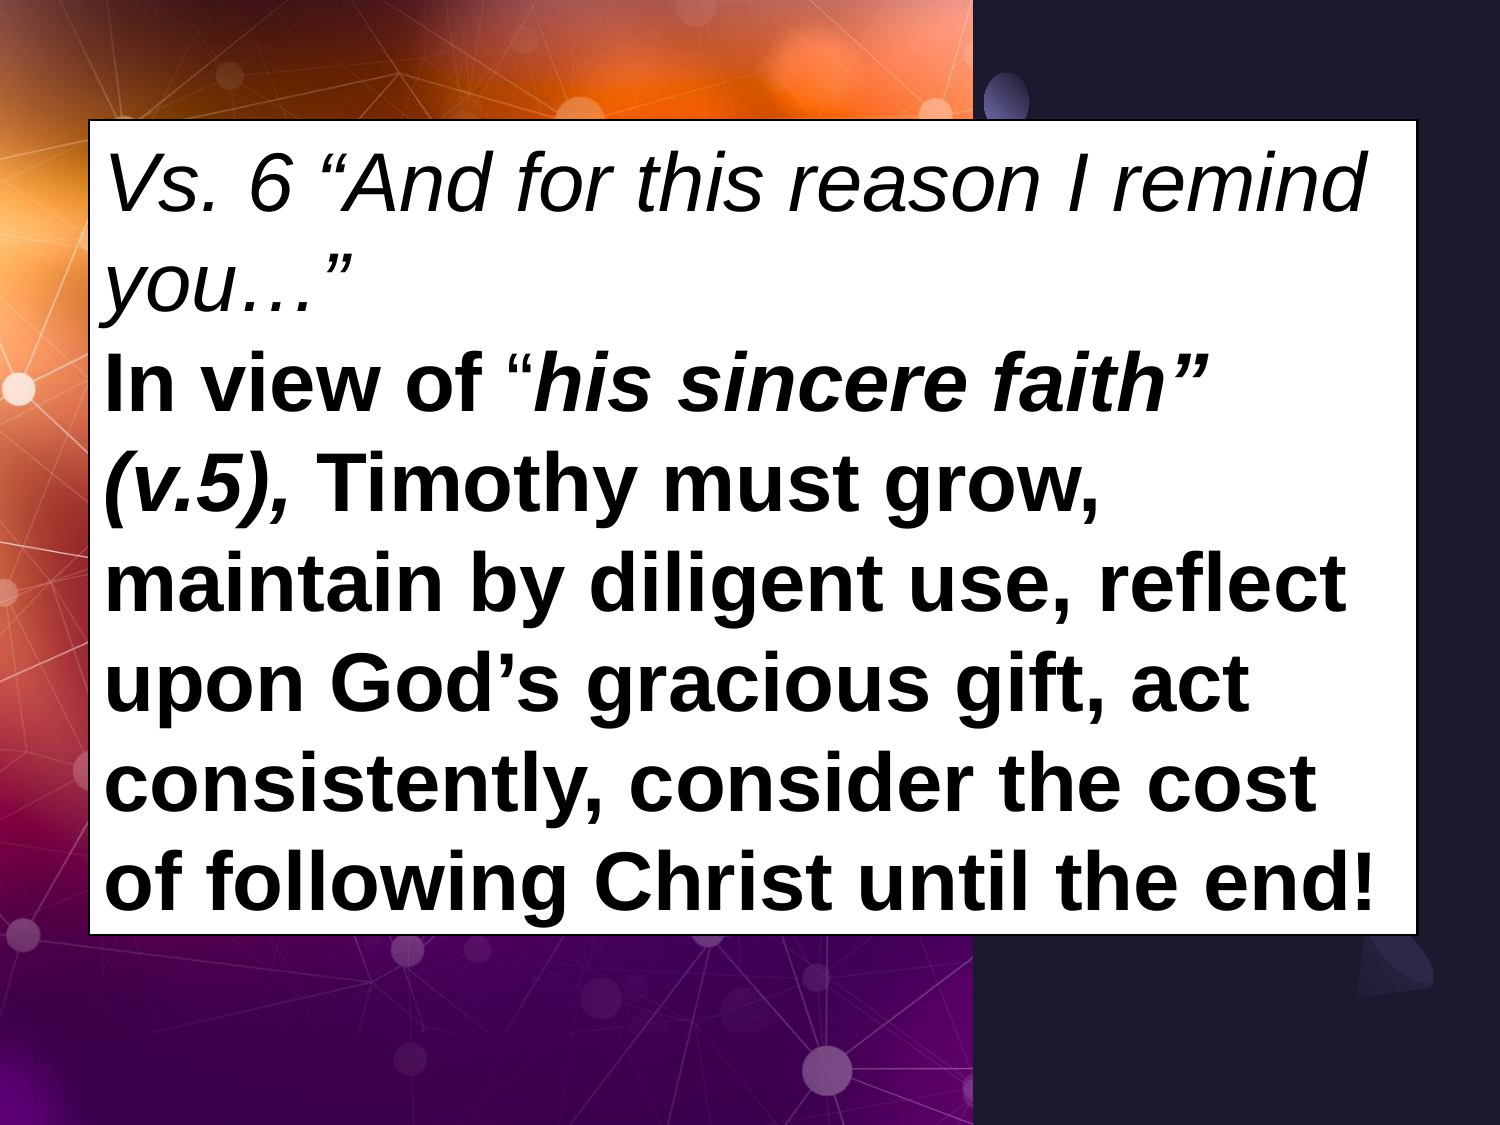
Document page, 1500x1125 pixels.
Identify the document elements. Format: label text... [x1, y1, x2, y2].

picture [0, 0, 973, 1125]
text_box Vs. 6 “And for this reason I remind you…” In view of “his sincere faith” (v.5), Timothy must grow, maintain by diligent use, reflect upon God’s gracious gift, act consistently, consider the cost of following Christ until the end! [973, 119, 1419, 936]
